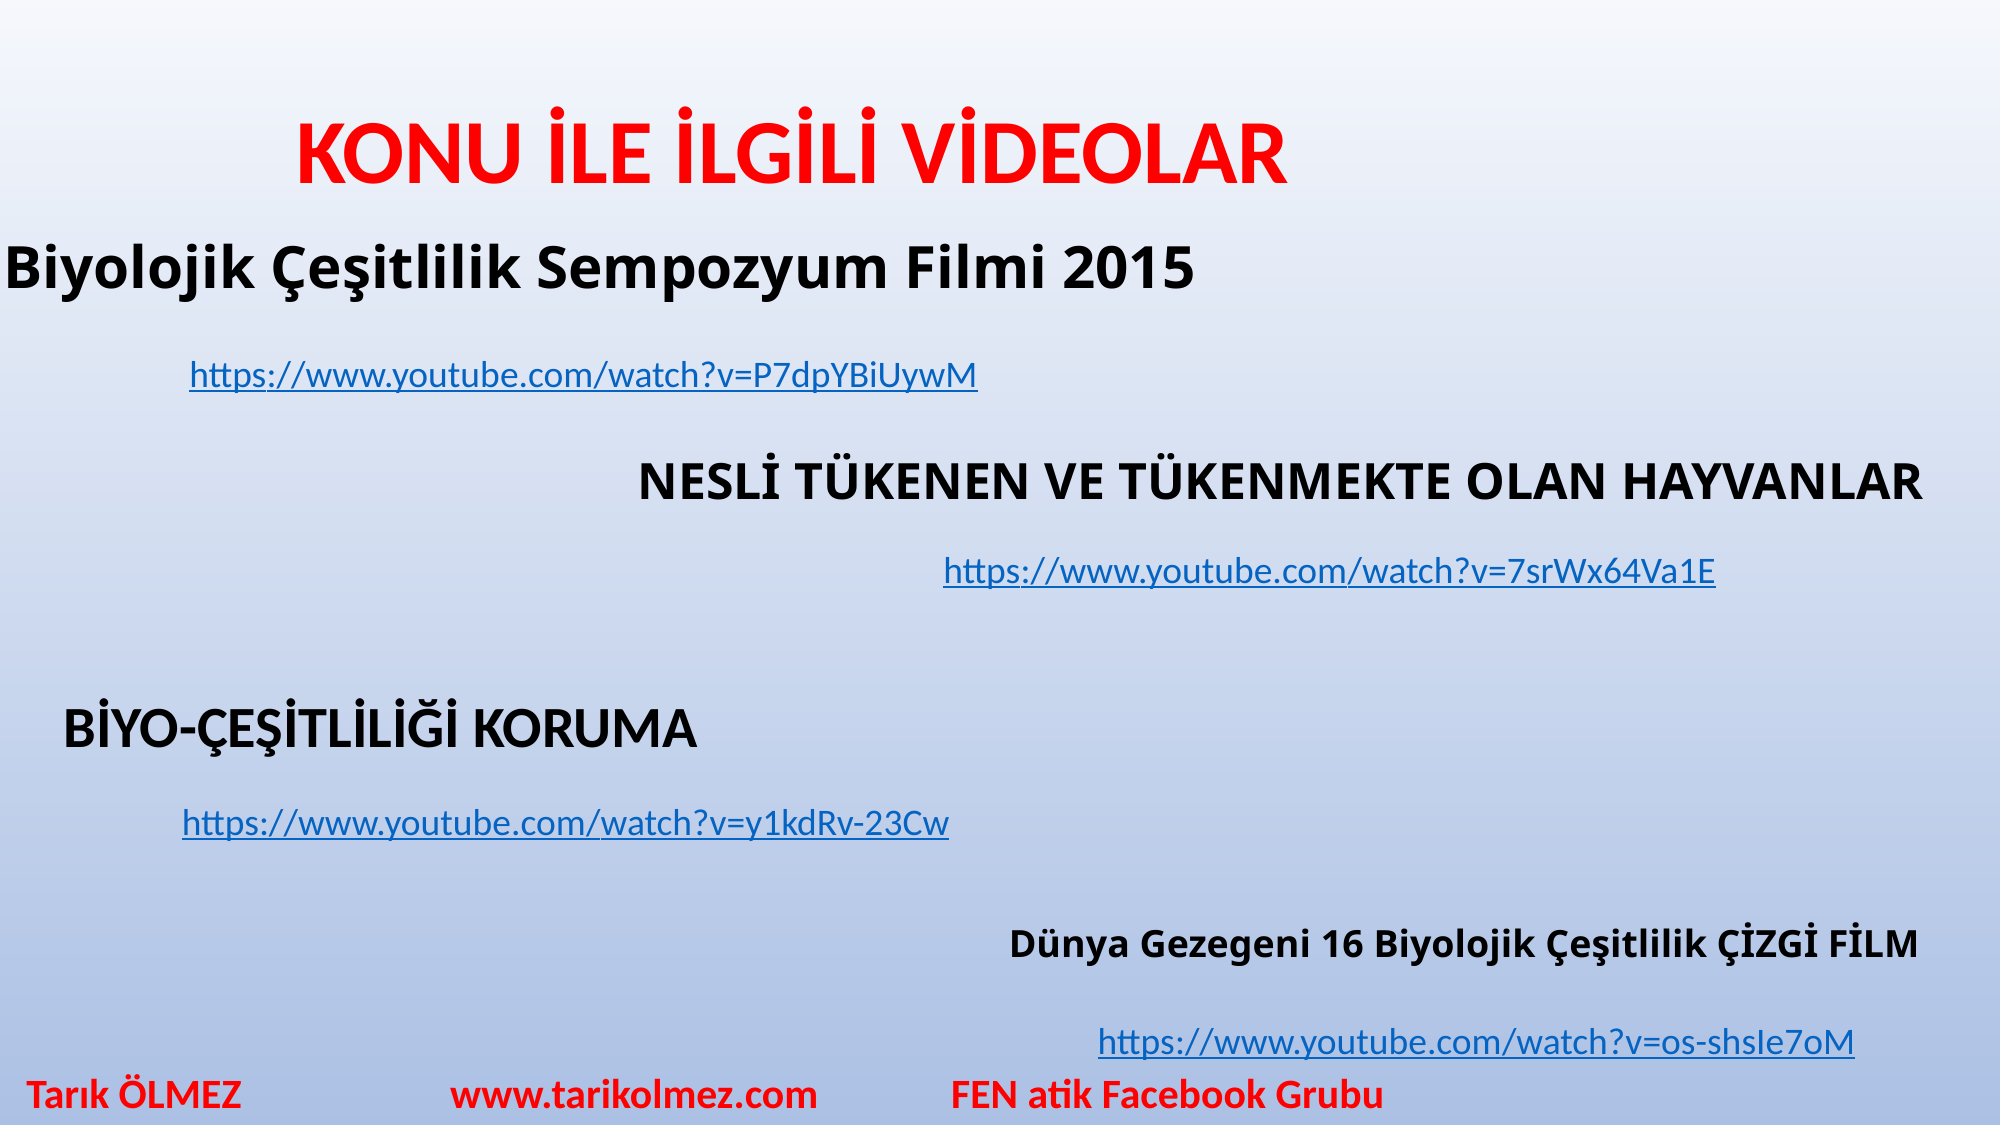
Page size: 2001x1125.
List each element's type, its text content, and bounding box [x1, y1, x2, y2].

text_box https://www.youtube.com/watch?v=os-shsIe7oM [1083, 1009, 2000, 1070]
text_box https://www.youtube.com/watch?v=y1kdRv-23Cw [167, 790, 965, 851]
text_box KONU İLE İLGİLİ VİDEOLAR [281, 84, 1641, 209]
text_box Biyolojik Çeşitlilik Sempozyum Filmi 2015 [0, 222, 1211, 308]
text_box NESLİ TÜKENEN VE TÜKENMEKTE OLAN HAYVANLAR [622, 441, 1940, 517]
text_box https://www.youtube.com/watch?v=P7dpYBiUywM [174, 342, 993, 403]
text_box https://www.youtube.com/watch?v=7srWx64Va1E [928, 538, 1731, 599]
text_box Tarık ÖLMEZ www.tarikolmez.com FEN atik Facebook Grubu [0, 1059, 1431, 1125]
text_box BİYO-ÇEŞİTLİLİĞİ KORUMA [49, 682, 1393, 767]
text_box Dünya Gezegeni 16 Biyolojik Çeşitlilik ÇİZGİ FİLM [993, 912, 1936, 973]
